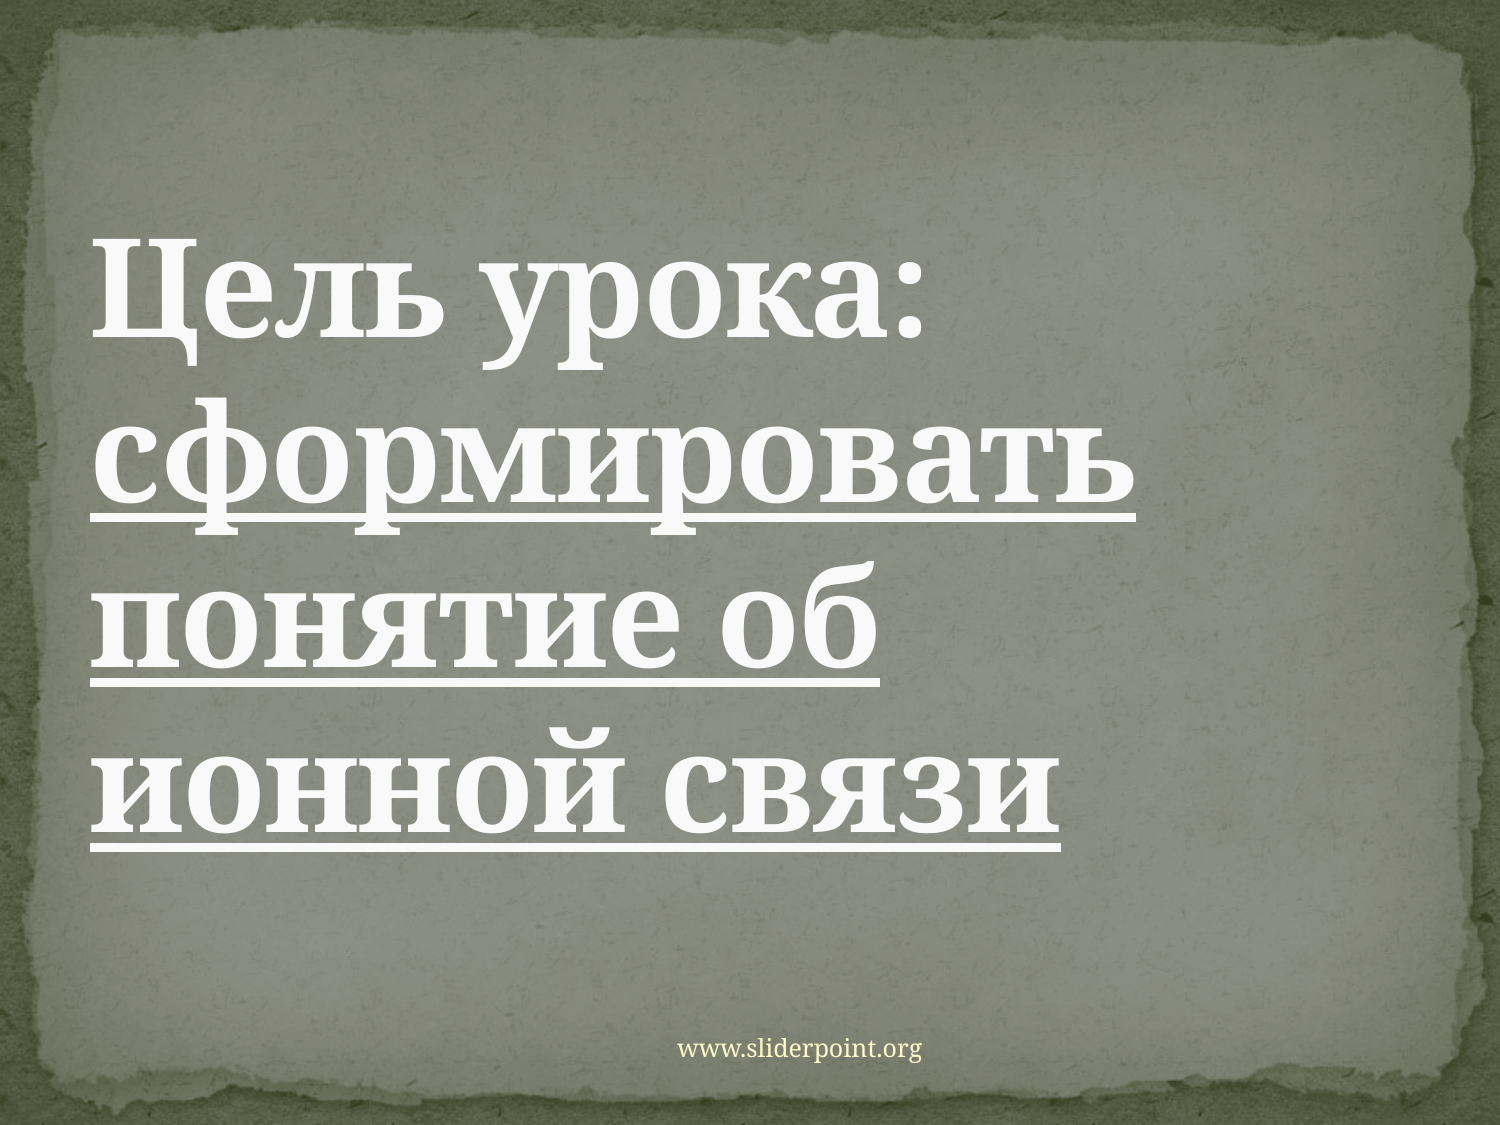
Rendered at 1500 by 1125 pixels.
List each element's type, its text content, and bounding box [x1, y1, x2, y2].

footer www.sliderpoint.org [350, 1017, 938, 1081]
title Цель урока: сформировать понятие об ионной связи [74, 24, 1425, 868]
